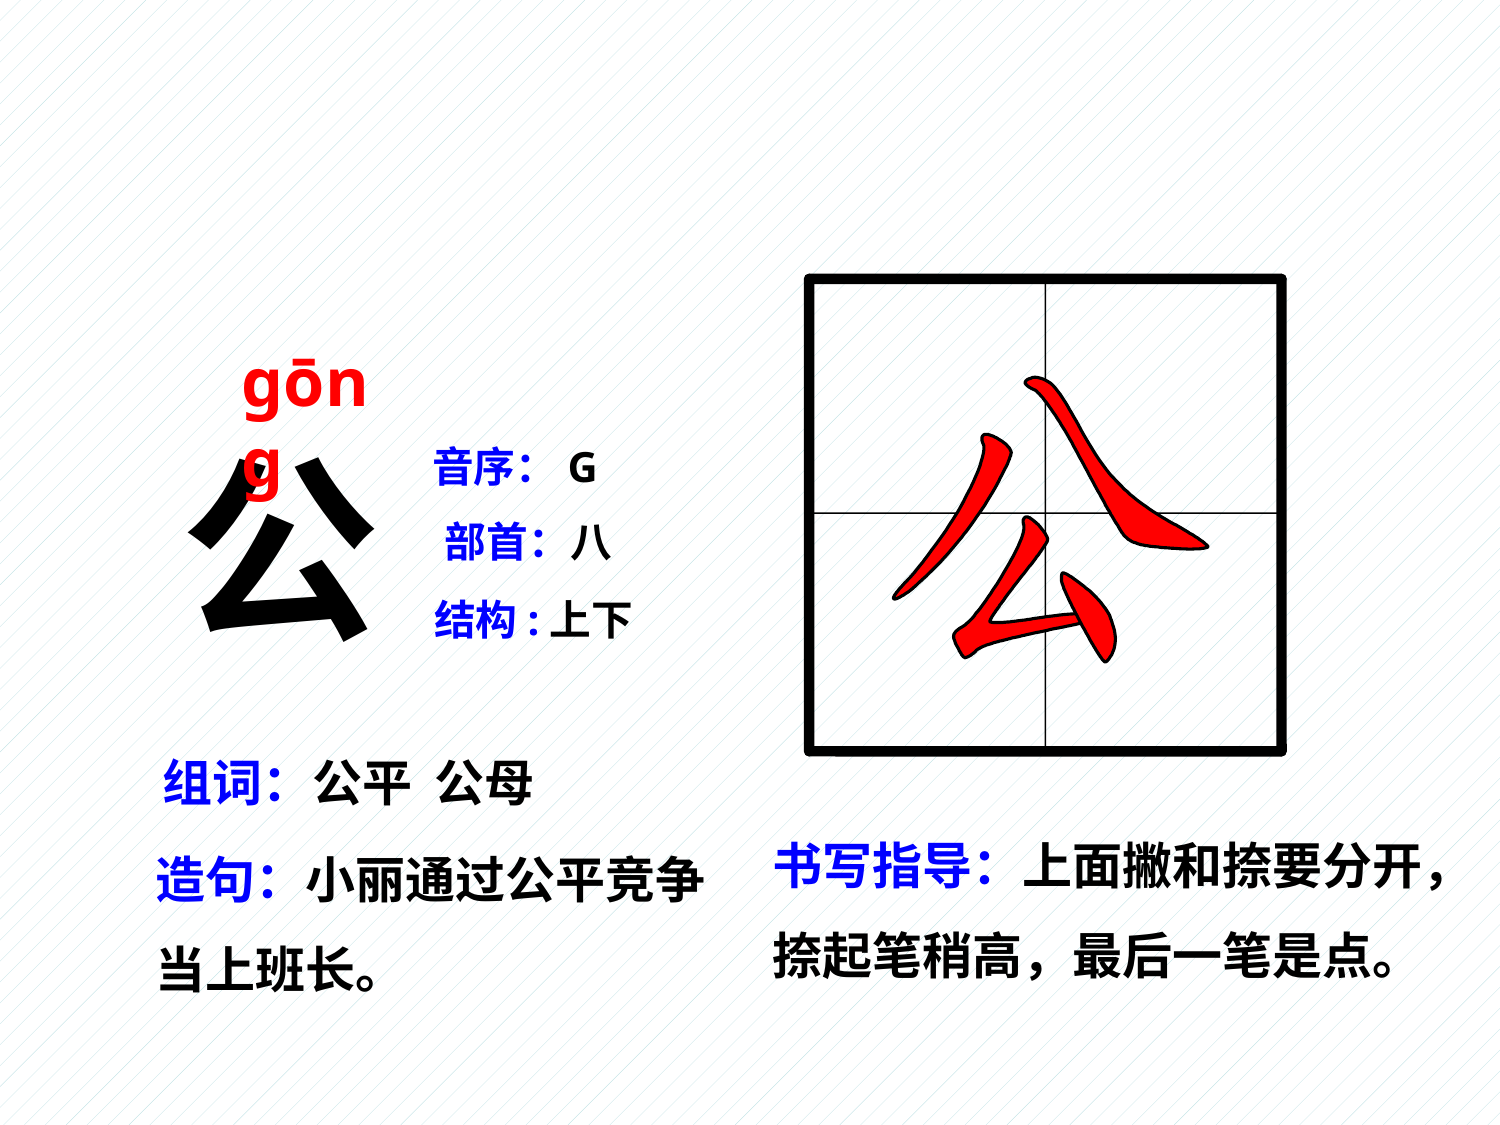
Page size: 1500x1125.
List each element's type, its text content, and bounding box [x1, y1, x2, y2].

text_box 公 [165, 417, 385, 673]
text_box 造句：小丽通过公平竞争当上班长。 [140, 810, 738, 1006]
text_box 结构:上下 [363, 586, 705, 651]
text_box 部首：八 [386, 508, 670, 574]
text_box 书写指导：上面撇和捺要分开，捺起笔稍高，最后一笔是点。 [757, 796, 1450, 992]
text_box 音序：G [350, 433, 680, 499]
text_box [572, 375, 579, 401]
text_box 组词：公平 公母 [147, 744, 645, 810]
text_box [809, 278, 1282, 752]
text_box gōng [227, 332, 419, 508]
